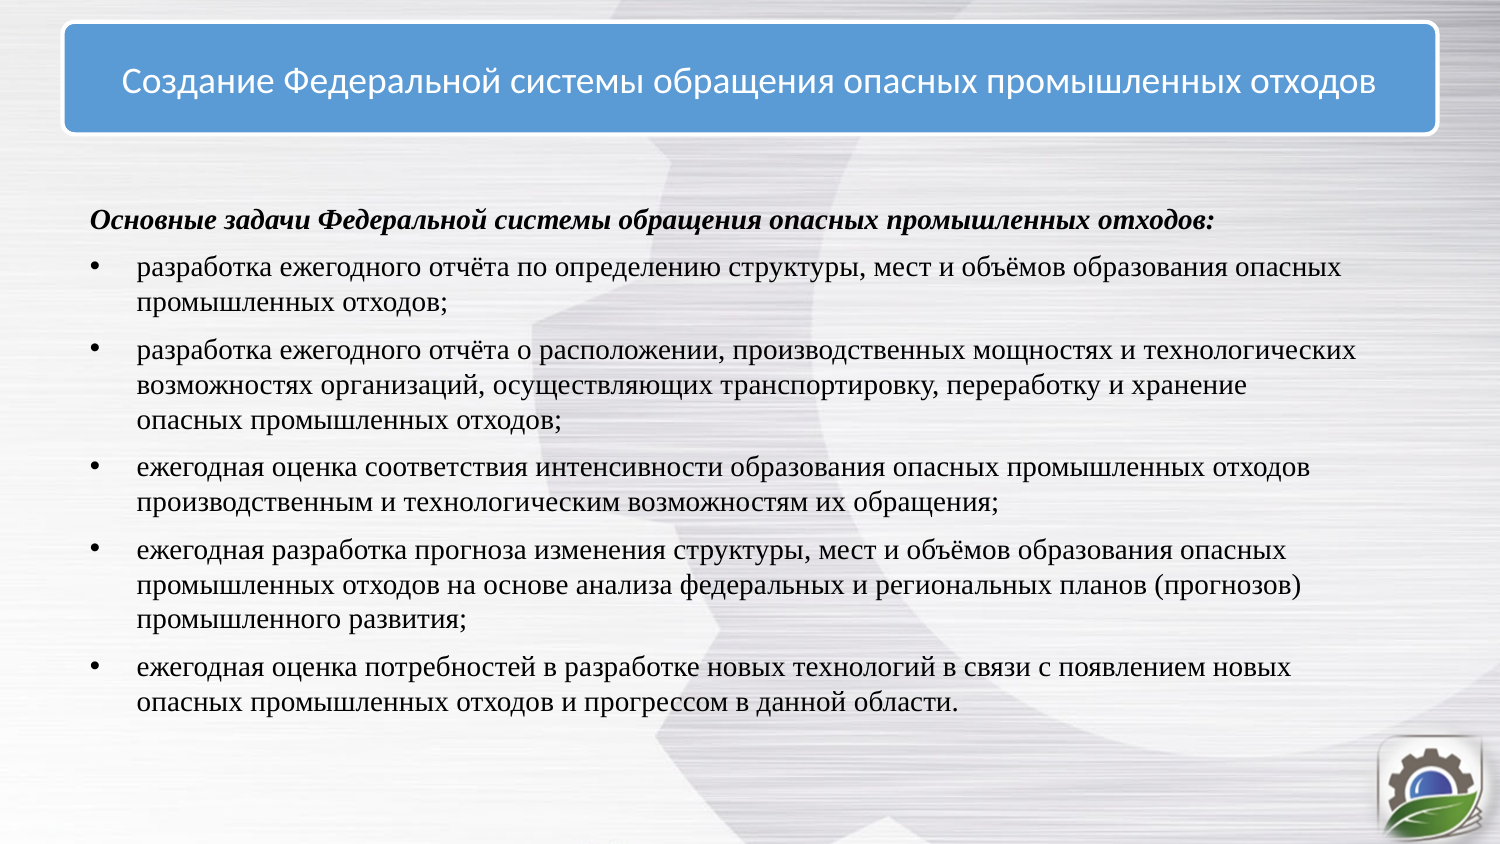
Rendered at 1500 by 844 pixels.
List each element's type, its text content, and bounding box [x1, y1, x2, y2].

picture [0, 0, 1500, 844]
text_box Создание Федеральной системы обращения опасных промышленных отходов [60, 19, 1440, 137]
text_box Основные задачи Федеральной системы обращения опасных промышленных отходов: разработка ежегодного отчёта по определению структуры, мест и объёмов образования опасных промышленных отходов; разработка ежегодного отчёта о расположении, производственных мощностях и технологических возможностях организаций, осуществляющих транспортировку, переработку и хранение опасных промышленных отходов; ежегодная оценка соответствия интенсивности образования опасных промышленных отходов производственным и технологическим возможностям их обращения; ежегодная разработка прогноза изменения структуры, мест и объёмов образования опасных промышленных отходов на основе анализа федеральных и региональных планов (прогнозов) промышленного развития; ежегодная оценка потребностей в разработке новых технологий в связи с появлением новых опасных промышленных отходов и прогрессом в данной области. [75, 192, 1375, 725]
